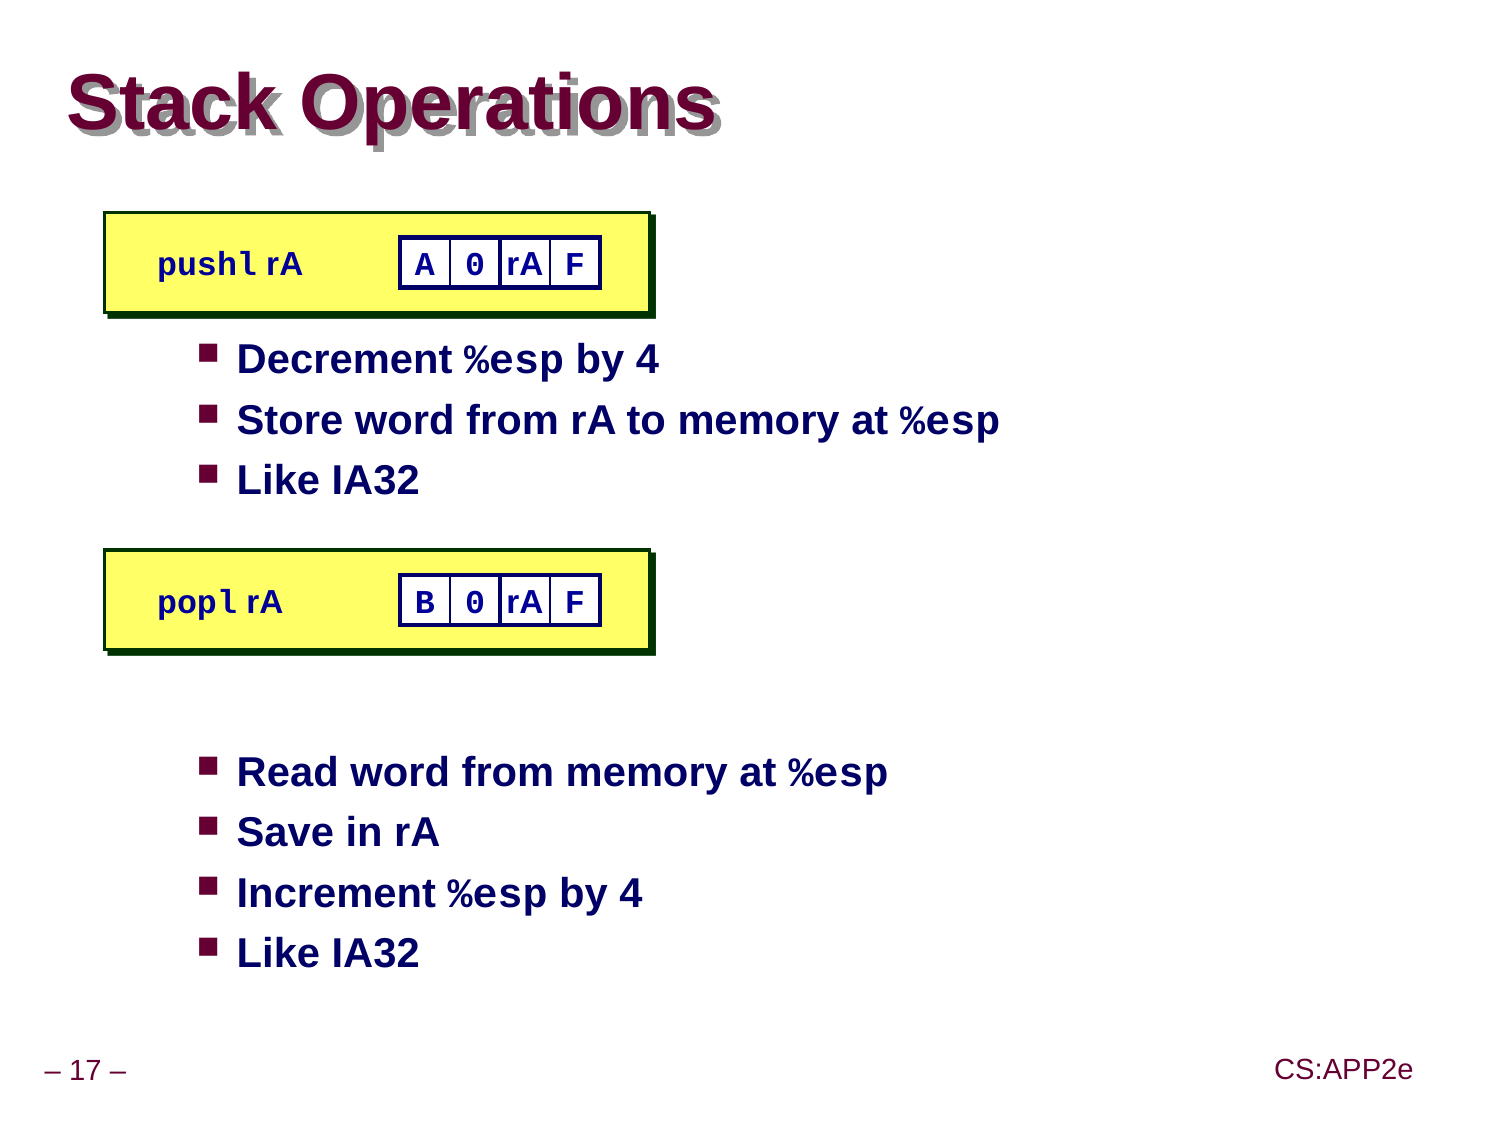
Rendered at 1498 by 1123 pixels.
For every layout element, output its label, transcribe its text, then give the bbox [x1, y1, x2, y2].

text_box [104, 212, 651, 313]
list Decrement %esp by 4 Store word from rA to memory at %esp Like IA32 Read word from memory at %esp Save in rA Increment %esp by 4 Like IA32 [99, 324, 1363, 581]
title Stack Operations [66, 40, 1495, 169]
